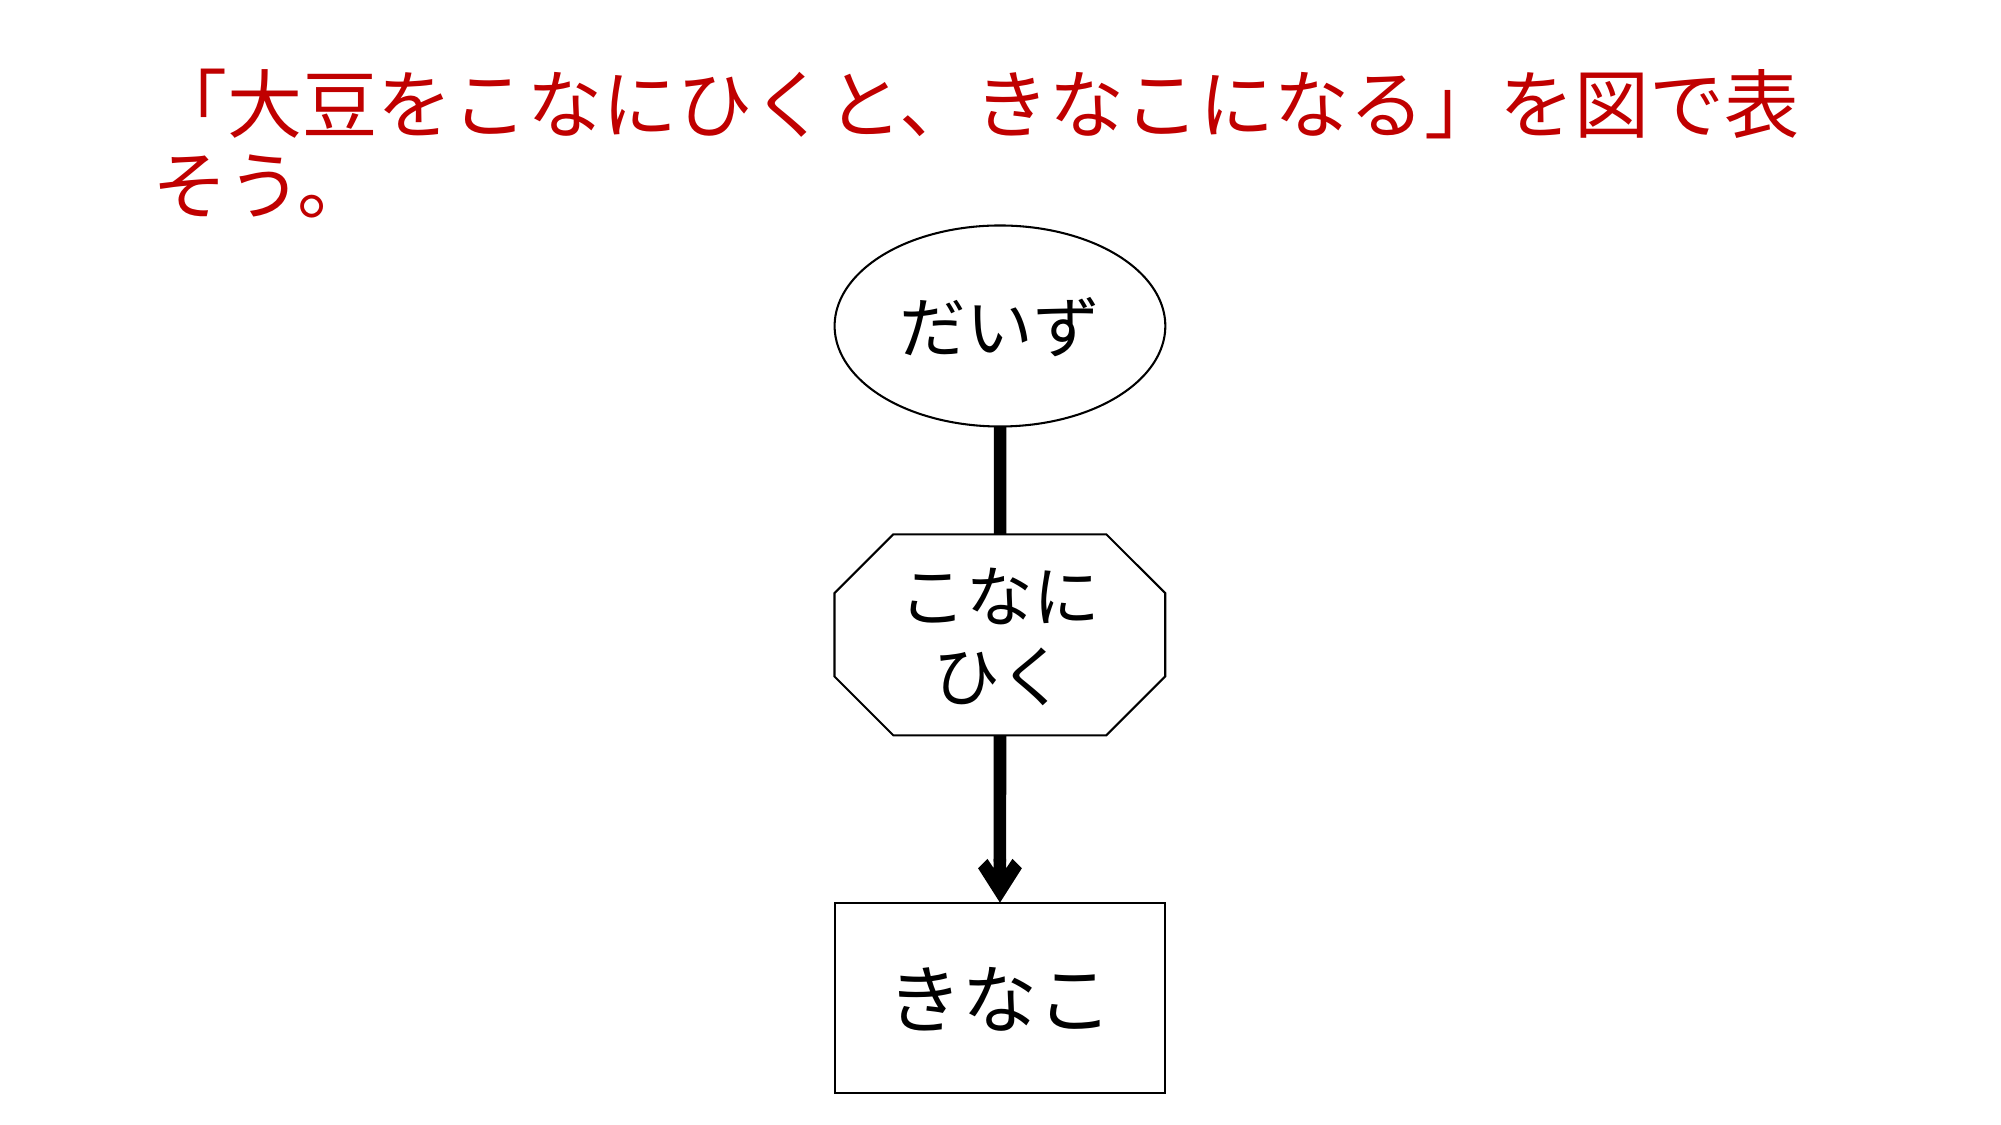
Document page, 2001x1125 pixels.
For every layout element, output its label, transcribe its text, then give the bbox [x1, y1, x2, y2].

text_box きなこ [834, 902, 1166, 1094]
title 「大豆をこなにひくと、きなこになる」を図で表そう。 [137, 59, 1863, 278]
text_box こなにひく [1001, 533, 1167, 737]
text_box だいず [833, 224, 1167, 428]
text_box こなにひく [833, 533, 999, 737]
